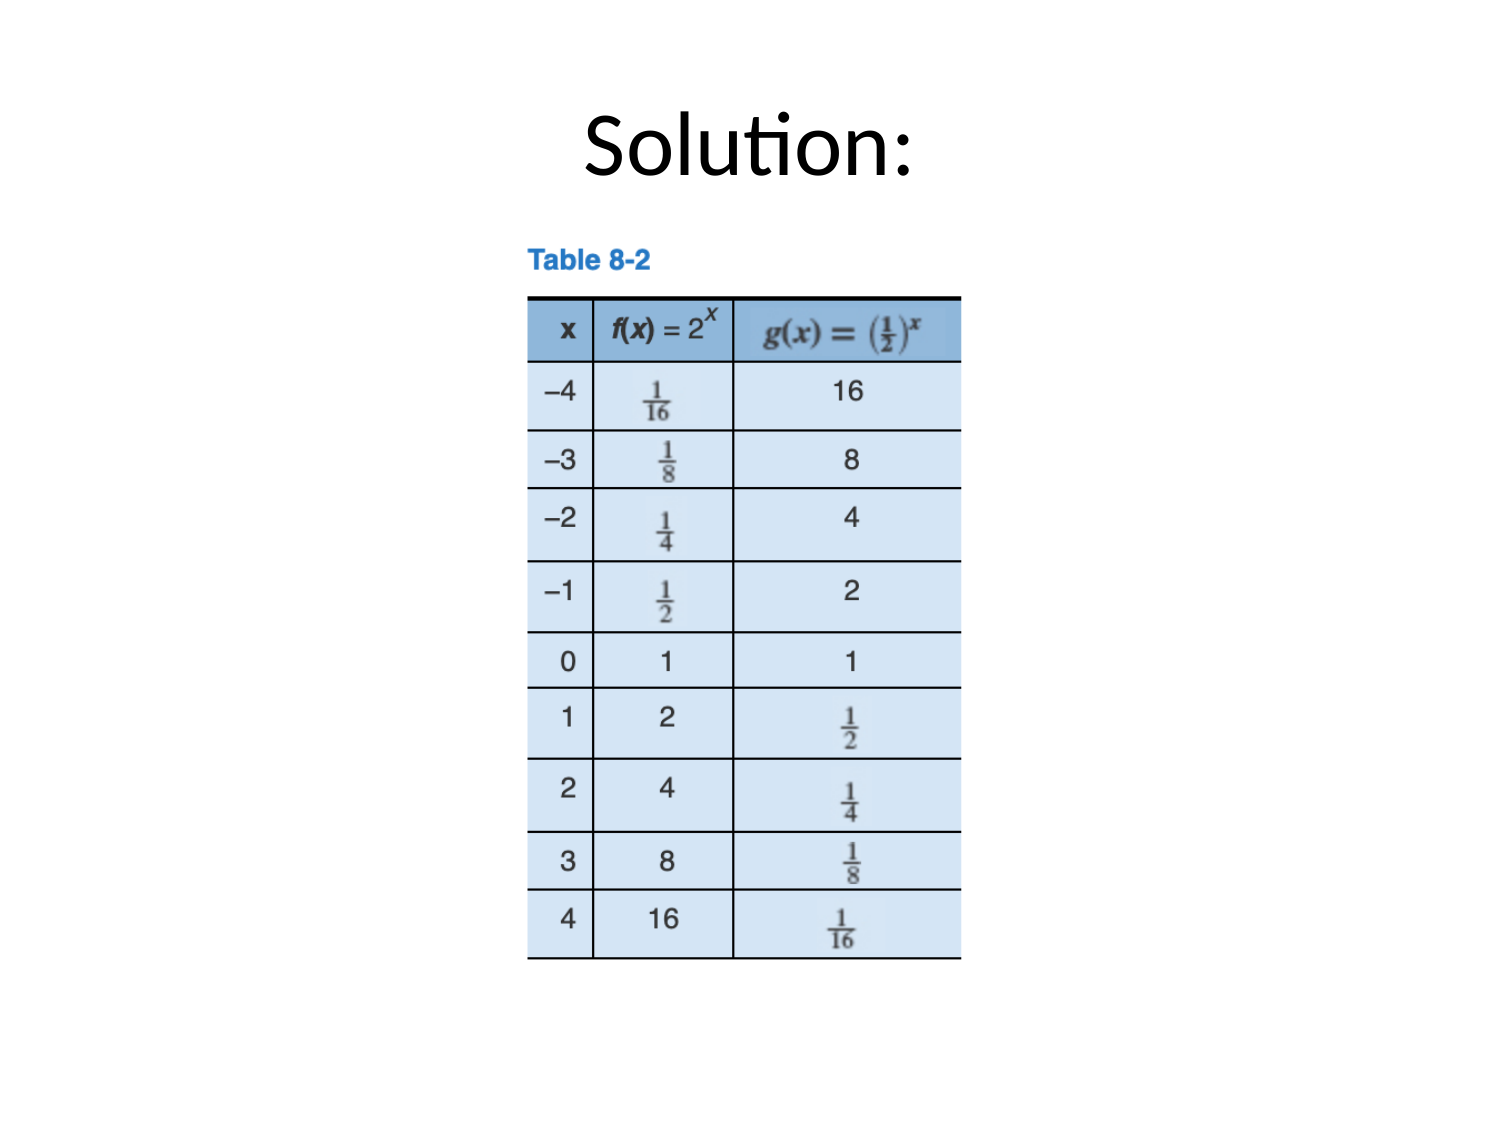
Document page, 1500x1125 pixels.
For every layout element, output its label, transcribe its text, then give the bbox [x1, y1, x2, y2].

title Solution: [75, 45, 1425, 231]
picture [74, 232, 1426, 976]
